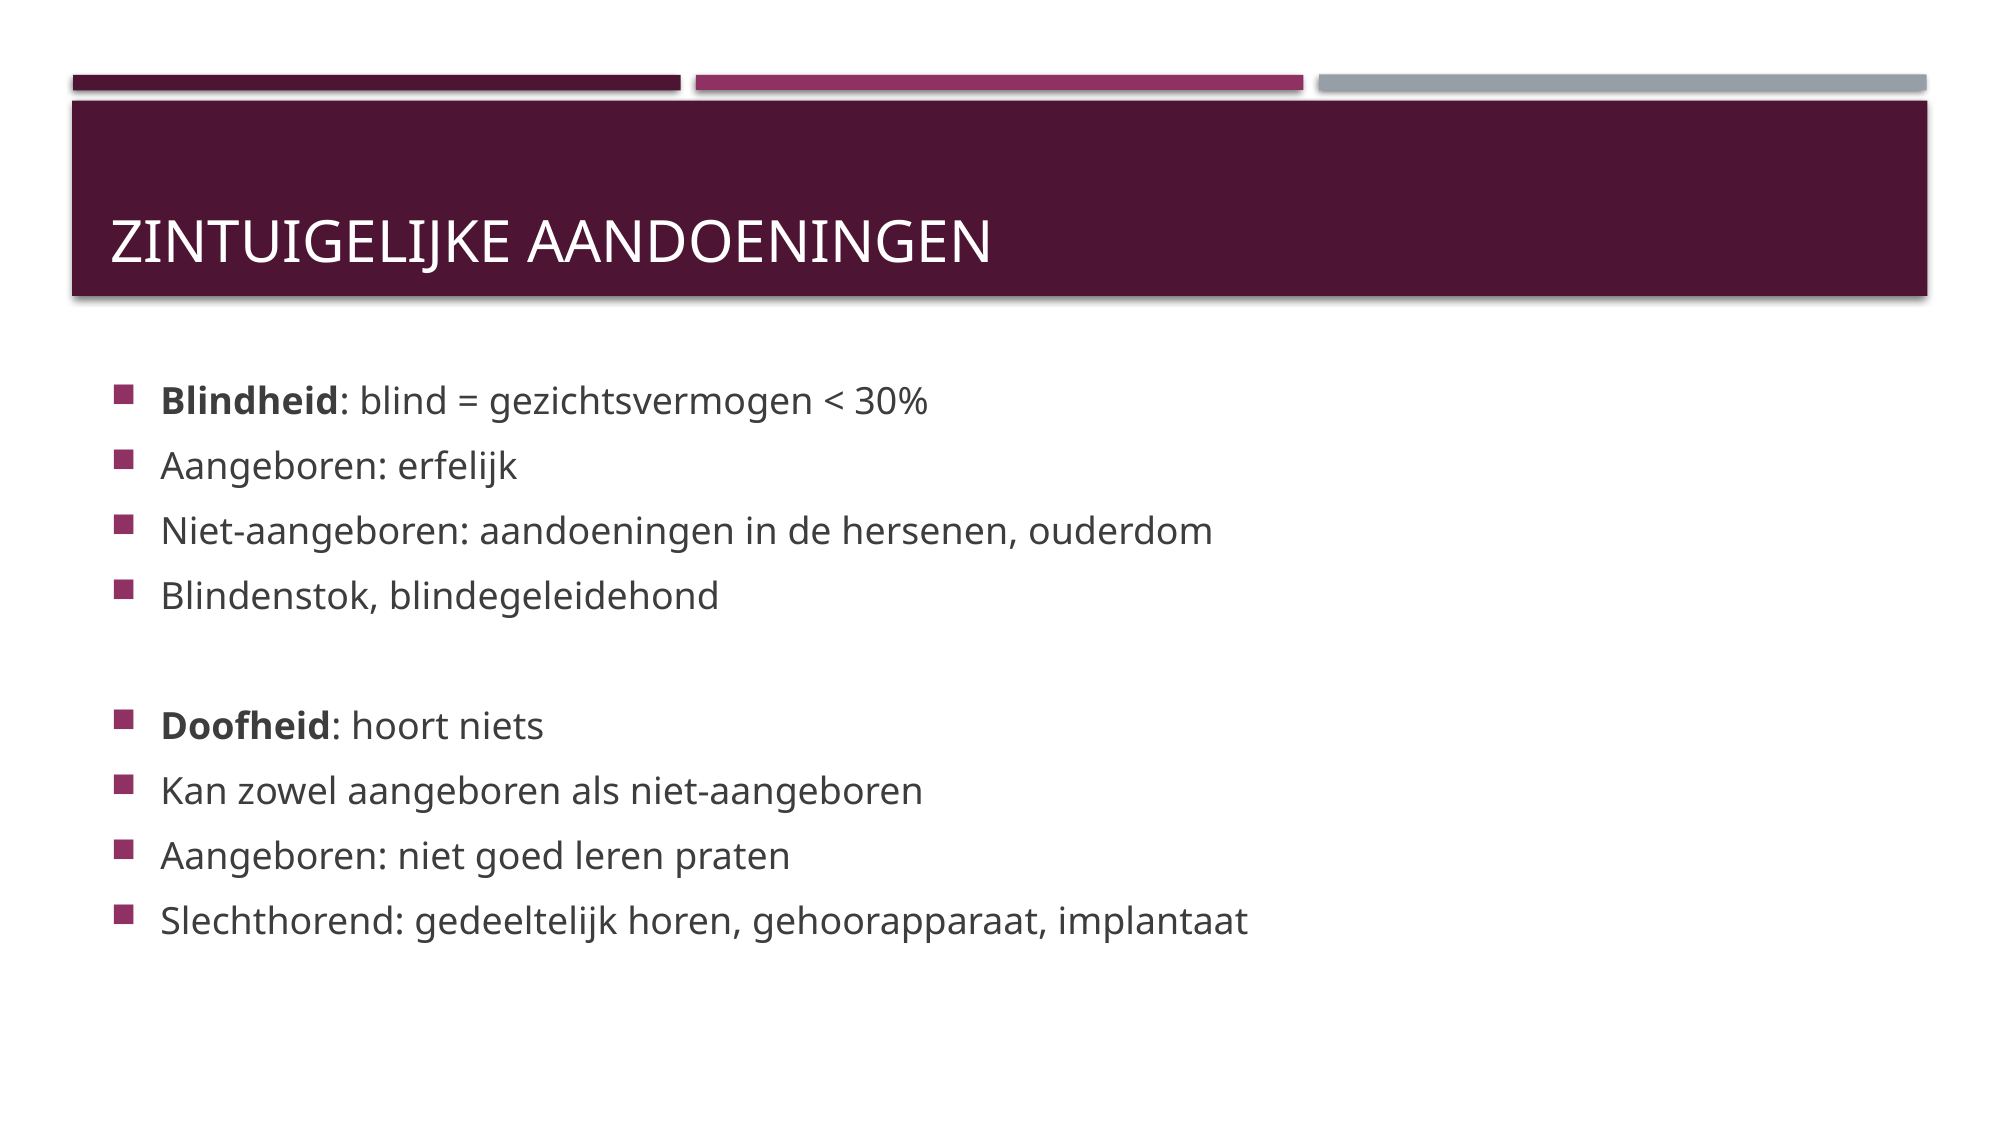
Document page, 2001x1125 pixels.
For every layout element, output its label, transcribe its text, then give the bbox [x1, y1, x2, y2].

list Blindheid: blind = gezichtsvermogen < 30% Aangeboren: erfelijk Niet-aangeboren: aandoeningen in de hersenen, ouderdom Blindenstok, blindegeleidehond Doofheid: hoort niets Kan zowel aangeboren als niet-aangeboren Aangeboren: niet goed leren praten Slechthorend: gedeeltelijk horen, gehoorapparaat, implantaat [95, 357, 1905, 962]
title Zintuigelijke aandoeningen [95, 115, 1905, 282]
